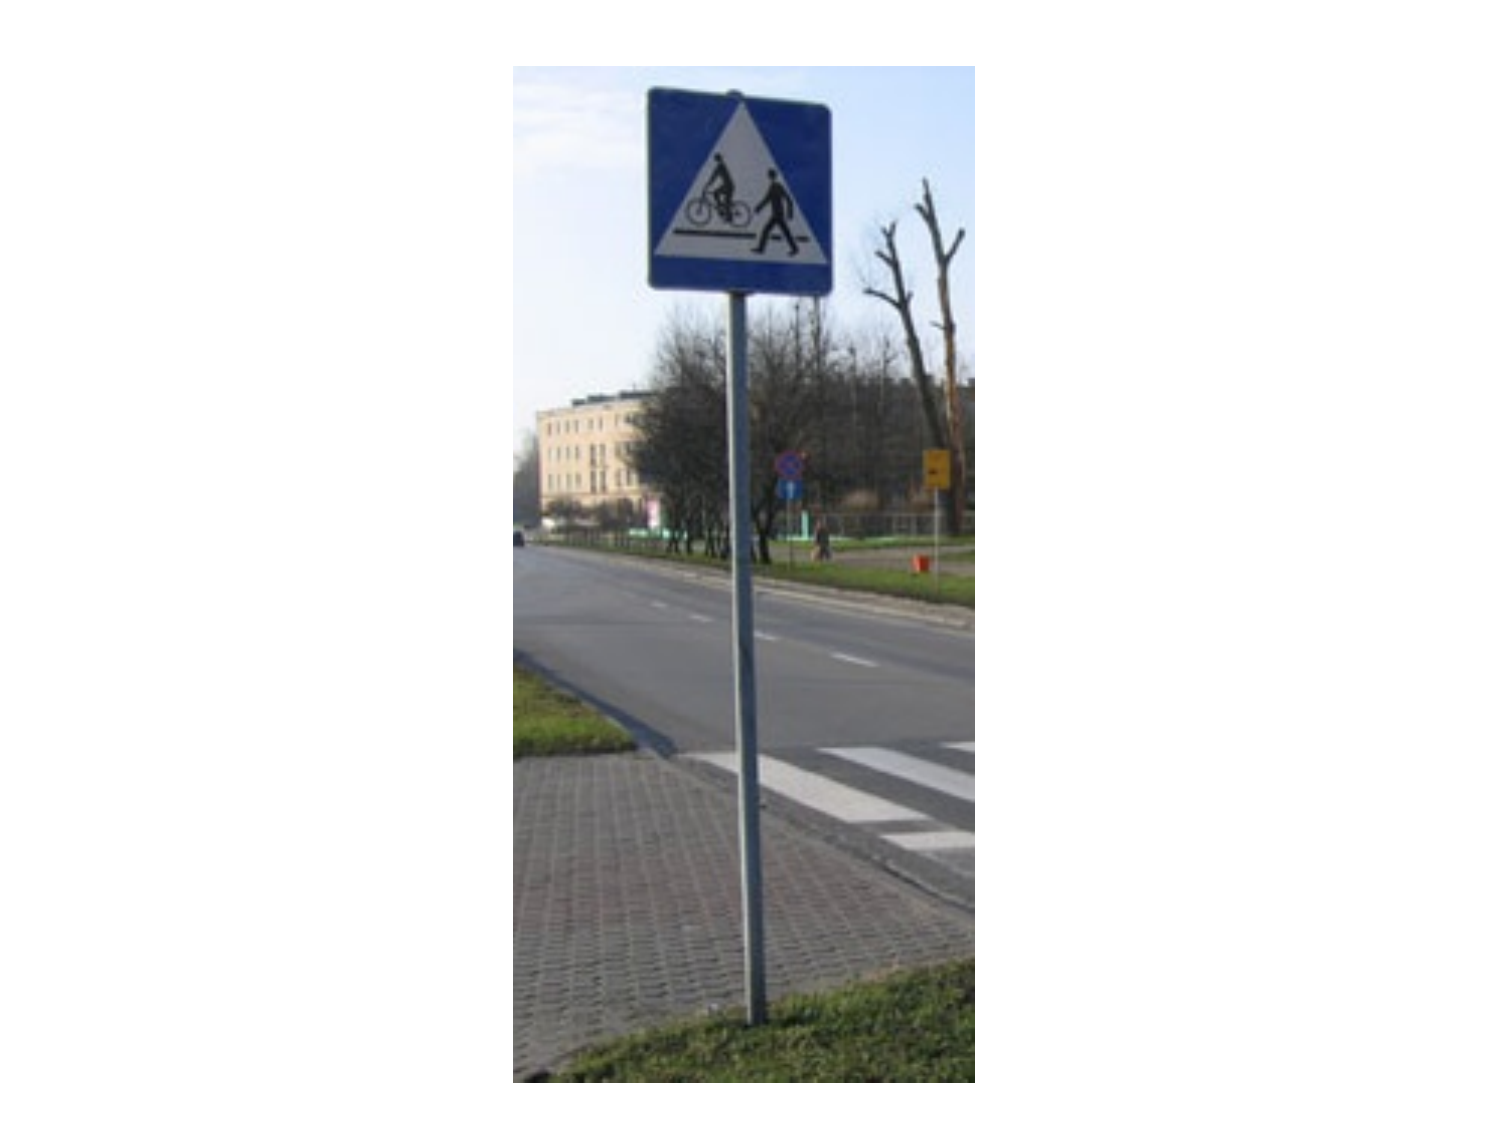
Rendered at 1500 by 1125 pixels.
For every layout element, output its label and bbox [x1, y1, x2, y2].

picture [513, 66, 975, 1084]
